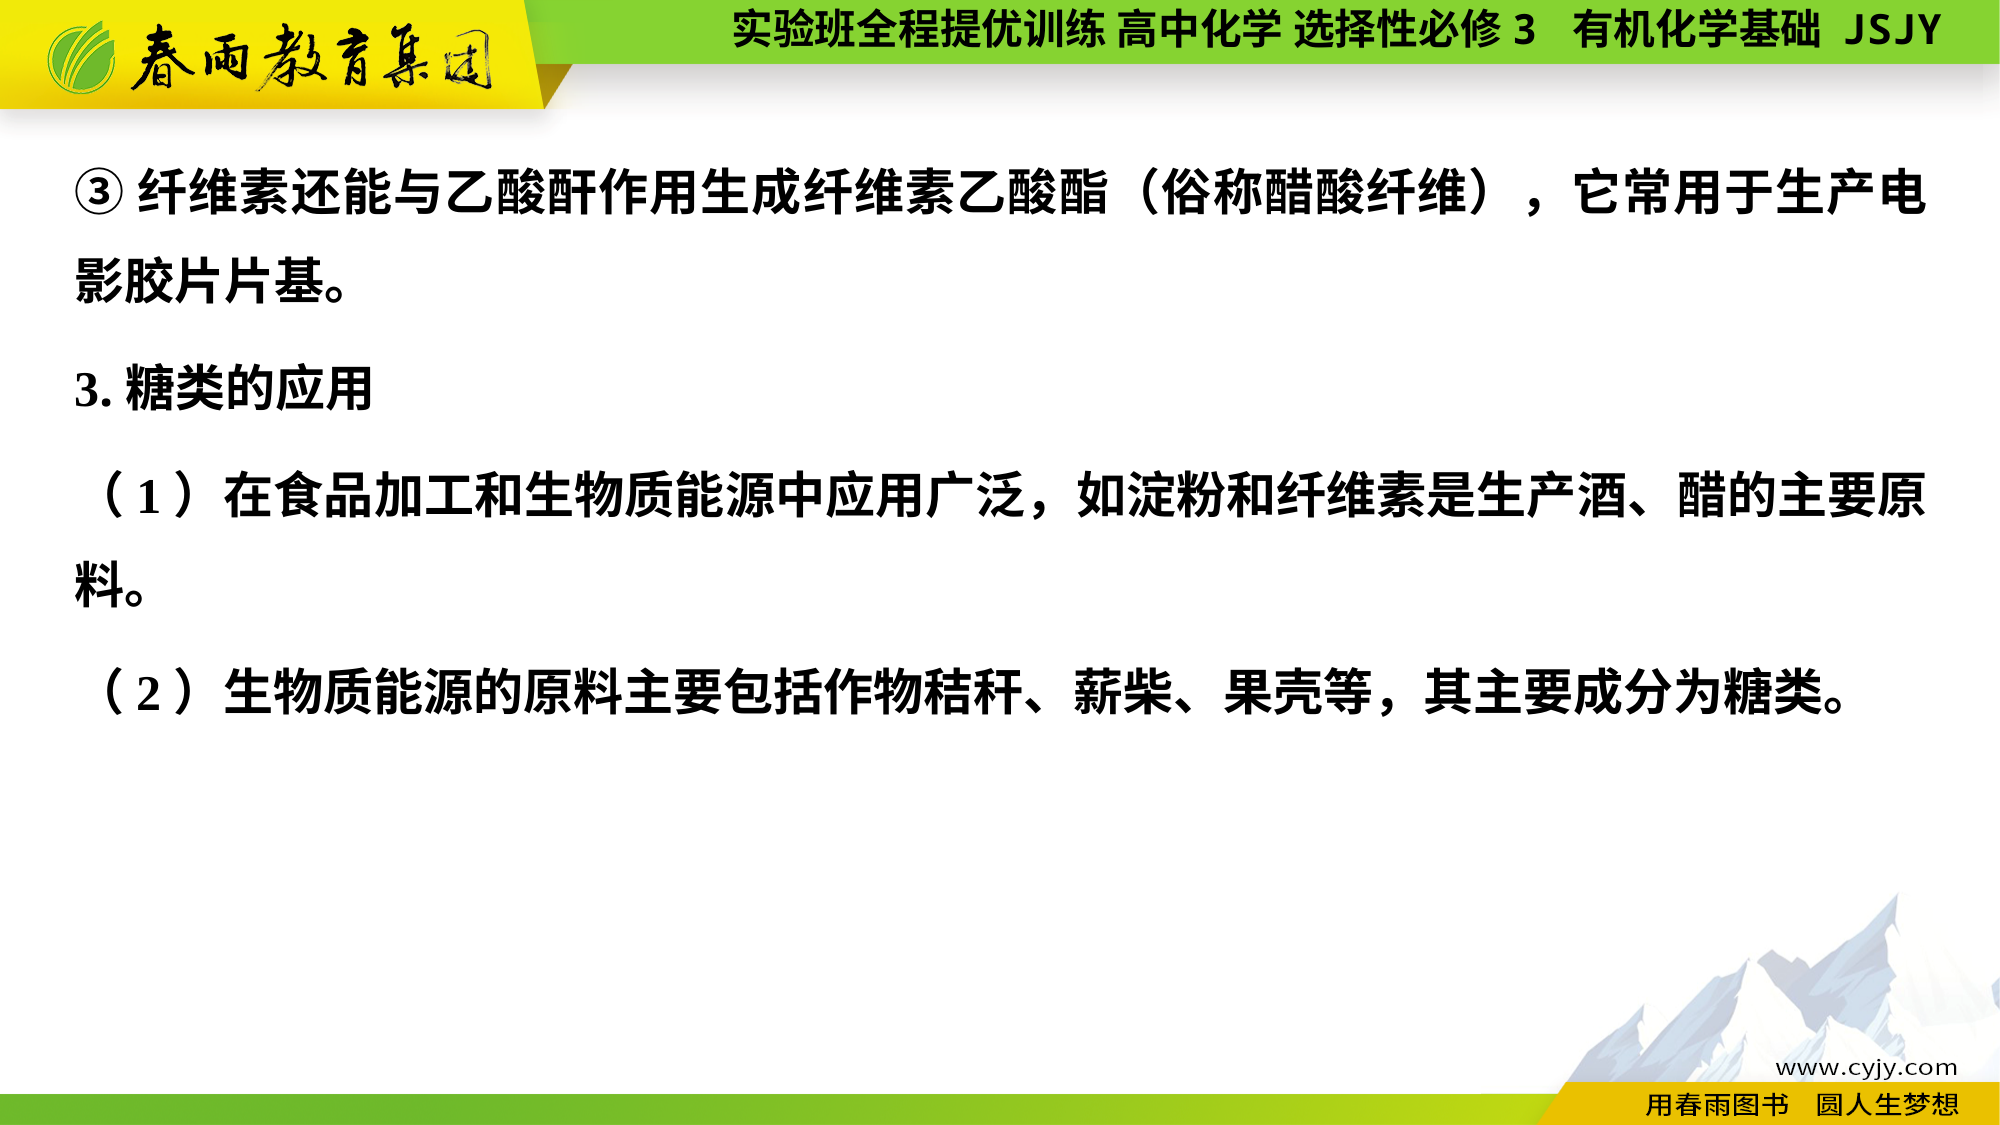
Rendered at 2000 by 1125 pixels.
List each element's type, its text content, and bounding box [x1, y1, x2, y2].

picture [0, 0, 2000, 1125]
list ③纤维素还能与乙酸酐作用生成纤维素乙酸酯（俗称醋酸纤维），它常用于生产电影胶片片基。 3.糖类的应用 （1）在食品加工和生物质能源中应用广泛，如淀粉和纤维素是生产酒、醋的主要原料。 （2）生物质能源的原料主要包括作物秸秆、薪柴、果壳等，其主要成分为糖类。 [59, 122, 1944, 734]
